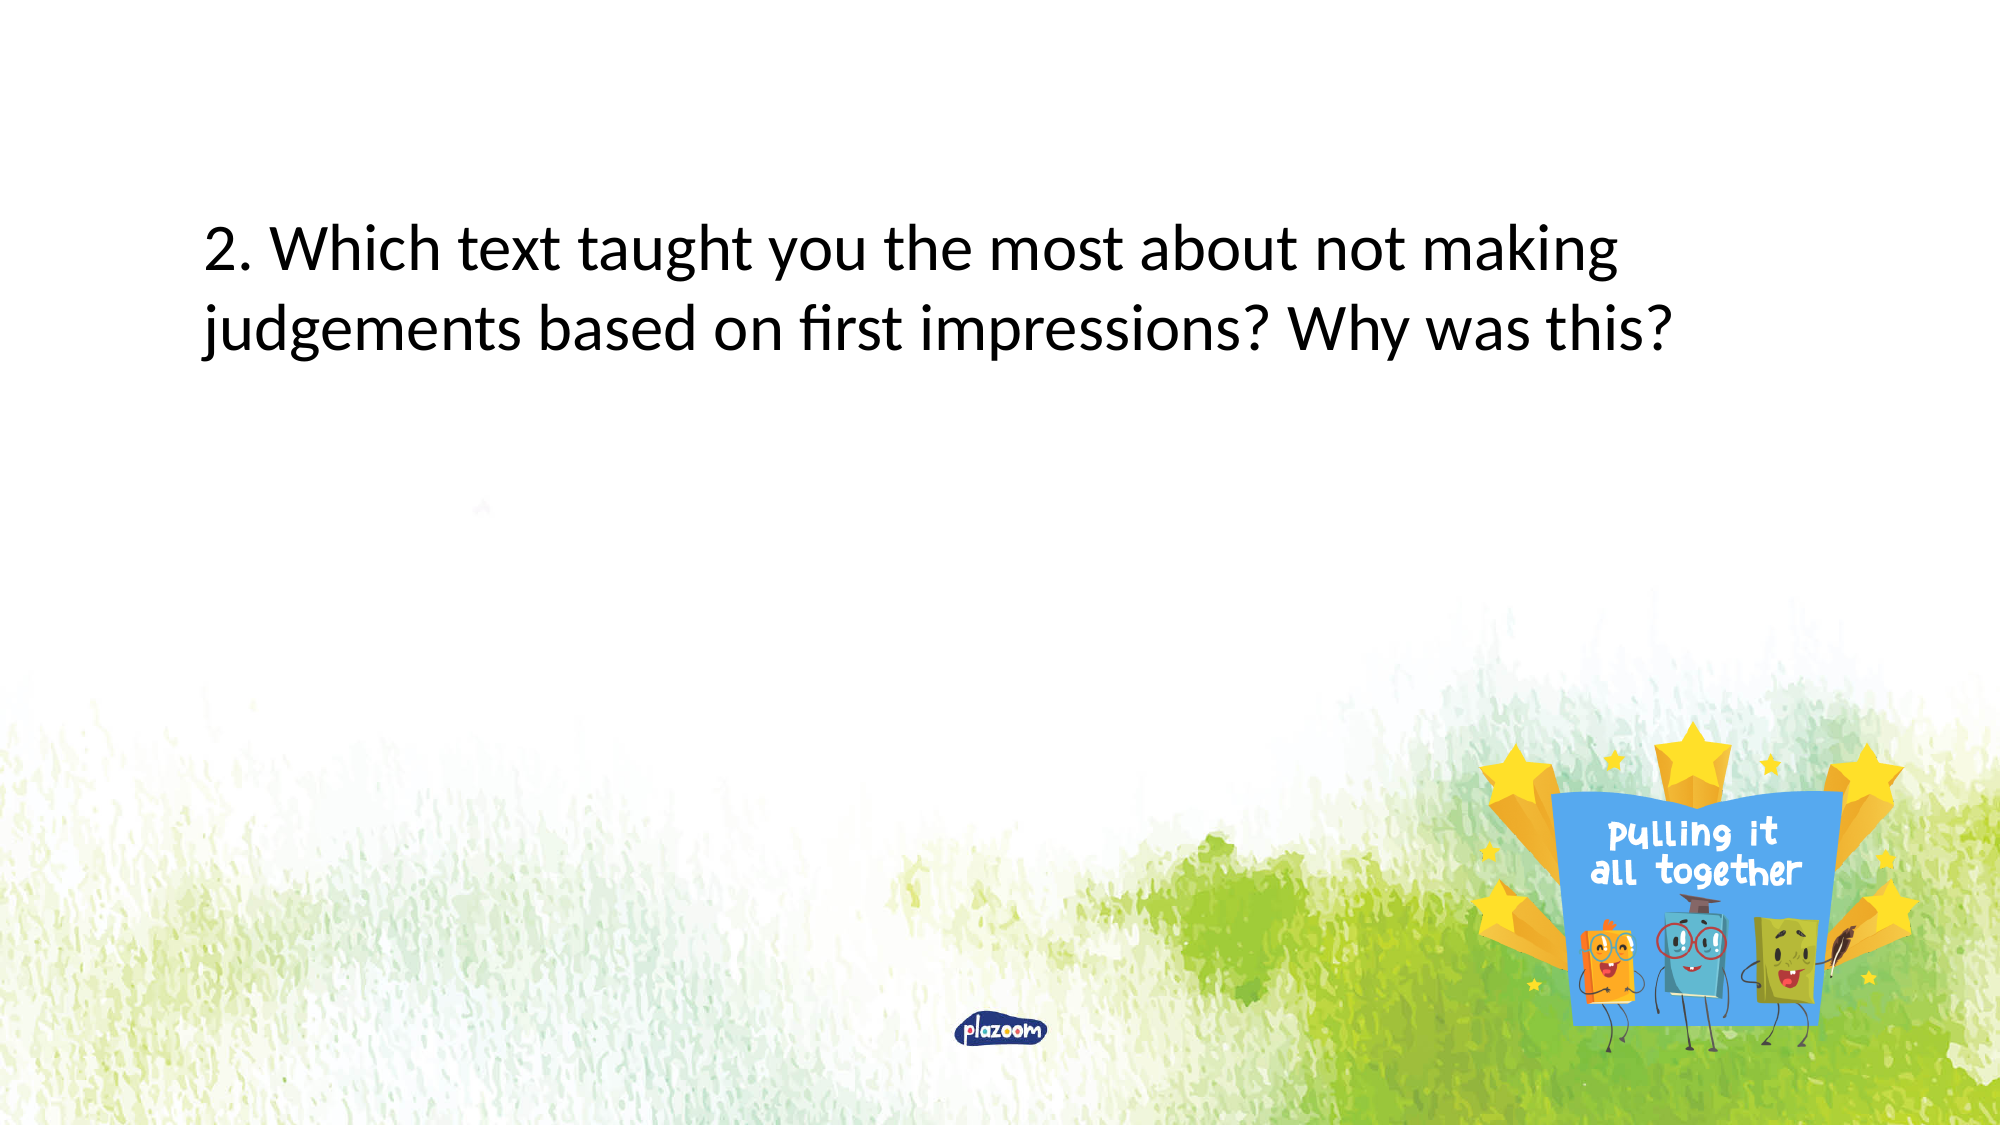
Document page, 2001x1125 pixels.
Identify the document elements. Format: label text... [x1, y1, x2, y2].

picture [0, 0, 2000, 1125]
text_box 2. Which text taught you the most about not making judgements based on first impressions? Why was this? [189, 196, 1740, 372]
